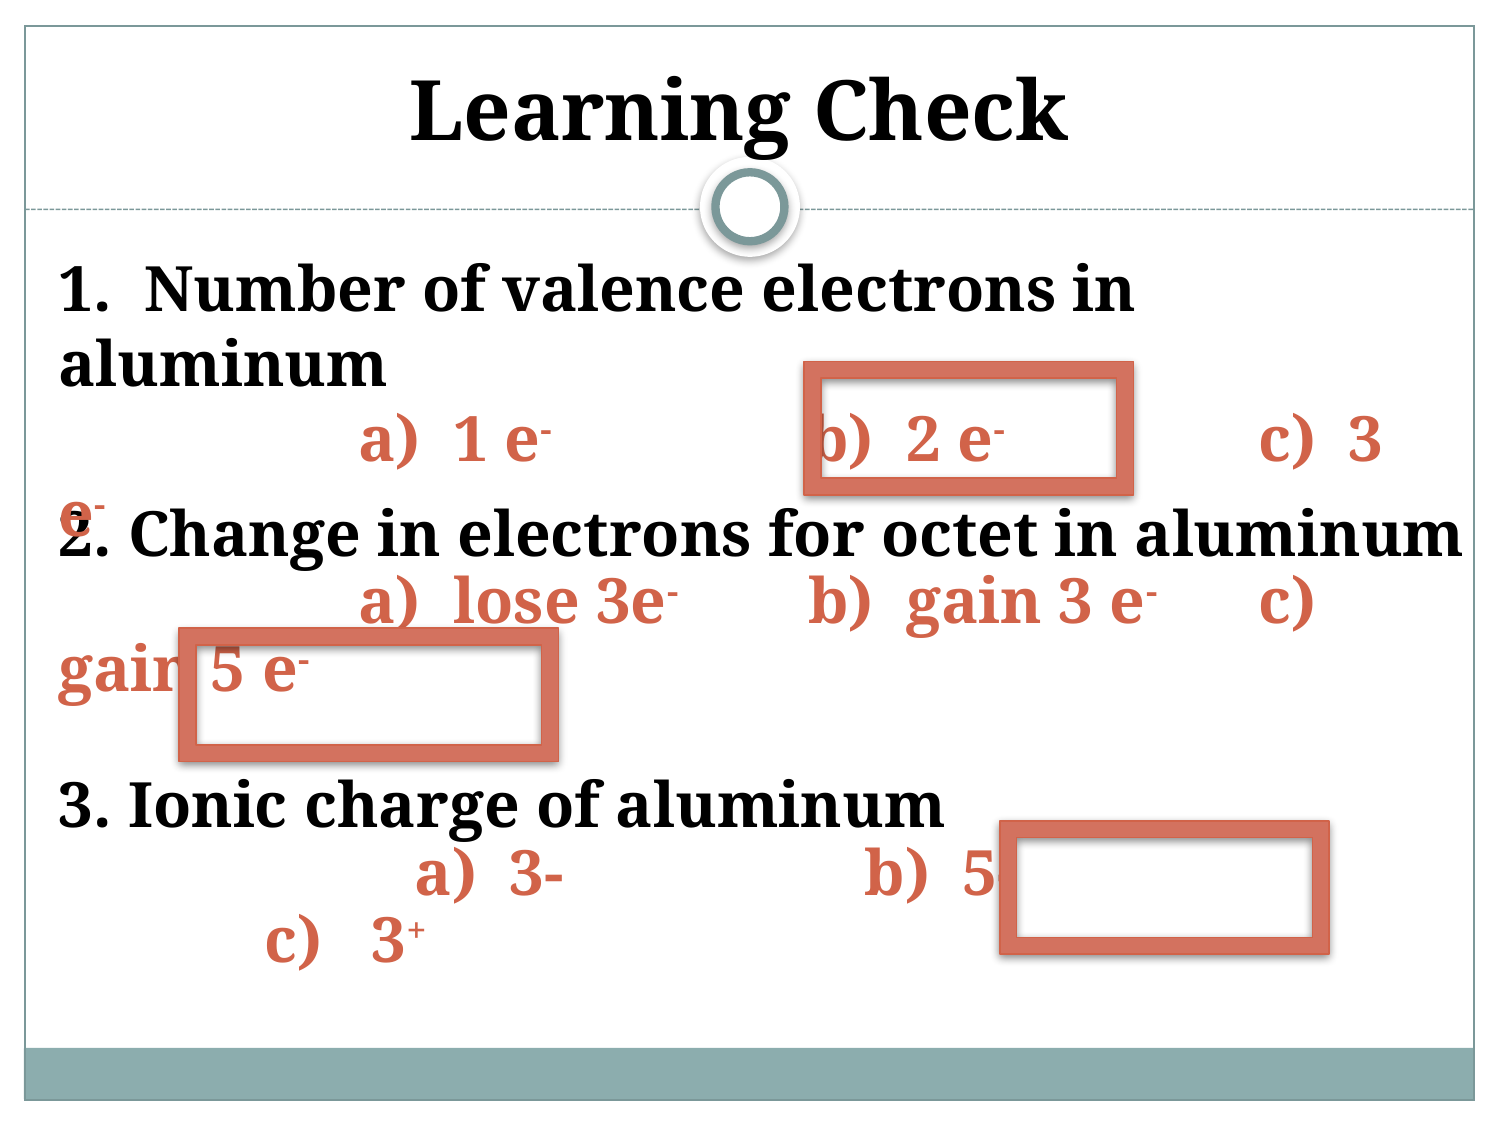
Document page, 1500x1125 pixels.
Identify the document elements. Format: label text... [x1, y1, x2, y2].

text_box 1. Number of valence electrons in aluminum a) 1 e- b) 2 e- c) 3 e- [43, 241, 1457, 632]
text_box 2. Change in electrons for octet in aluminum a) lose 3e- b) gain 3 e- c) gain 5 e- [203, 656, 534, 712]
text_box 3. Ionic charge of aluminum a) 3- b) 5- c) 3+ [43, 766, 1457, 950]
text_box 2. Change in electrons for octet in aluminum a) lose 3e- b) gain 3 e- c) gain 5 e- [43, 632, 173, 712]
text_box 2. Change in electrons for octet in aluminum a) lose 3e- b) gain 3 e- c) gain 5 e- [564, 494, 1500, 712]
text_box [999, 820, 1330, 955]
text_box [178, 627, 559, 762]
text_box Learning Check [112, 50, 1388, 238]
text_box [803, 361, 1134, 496]
